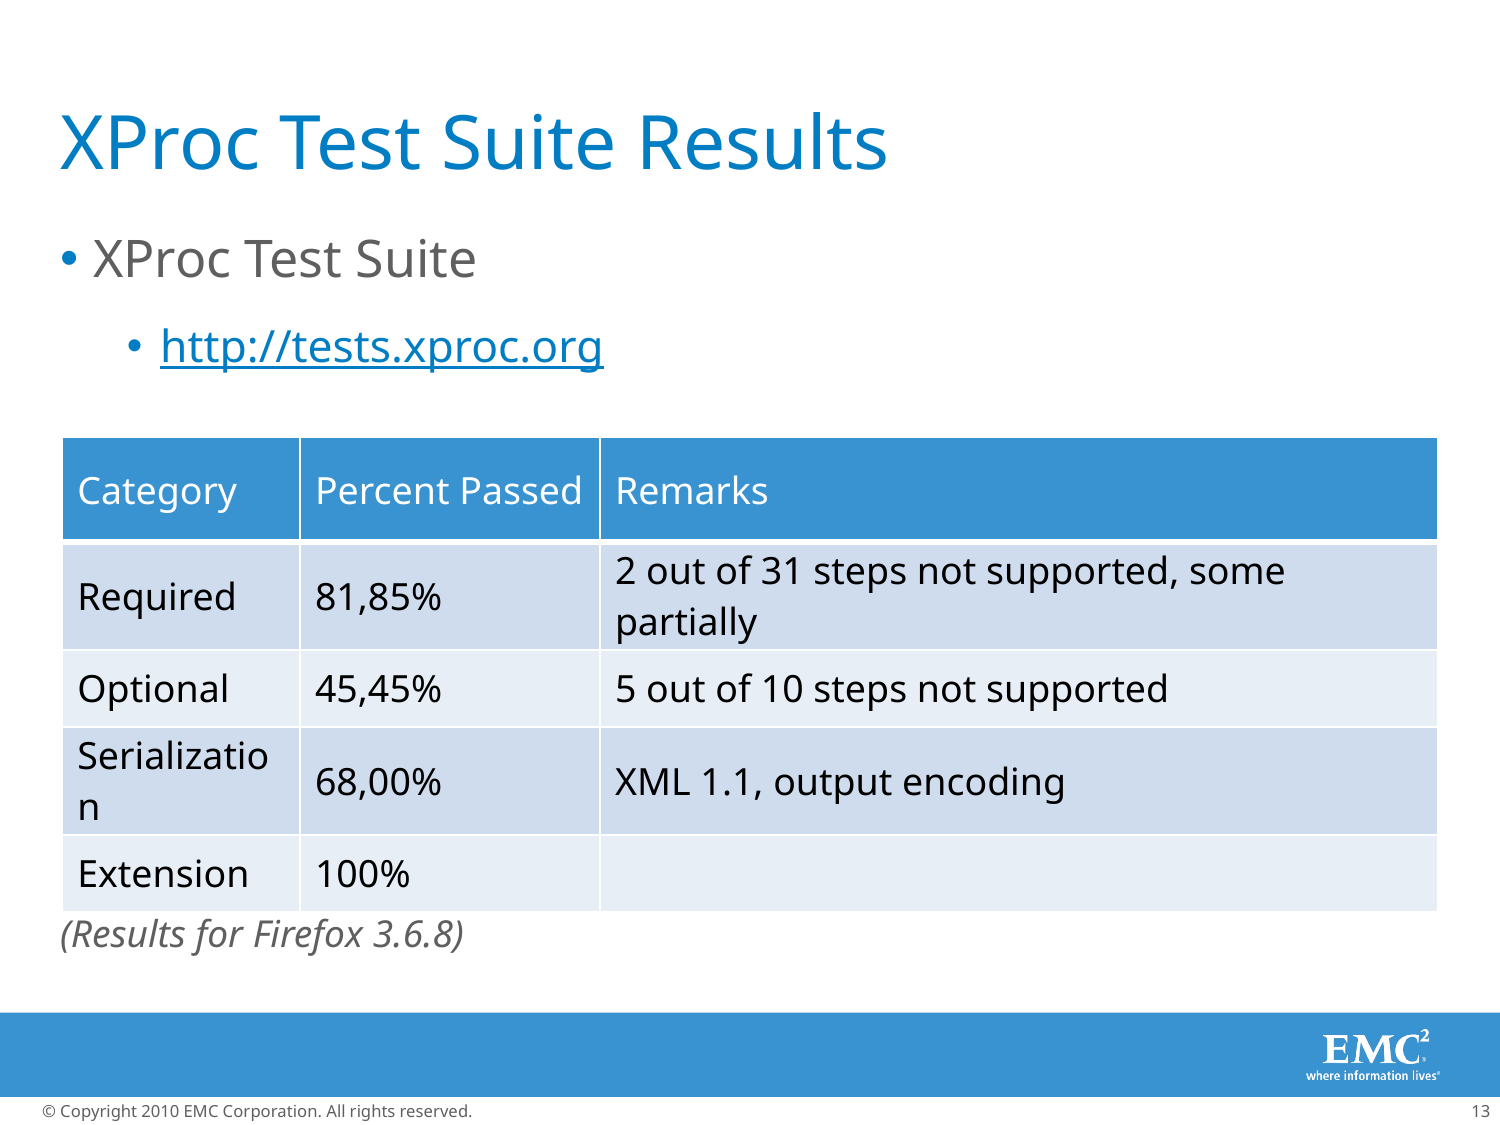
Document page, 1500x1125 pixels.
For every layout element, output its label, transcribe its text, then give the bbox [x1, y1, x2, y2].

picture [1306, 1029, 1440, 1080]
title XProc Test Suite Results [60, 33, 1440, 185]
text_box XProc Test Suite http://tests.xproc.org (Results for Firefox 3.6.8) [60, 222, 1440, 963]
